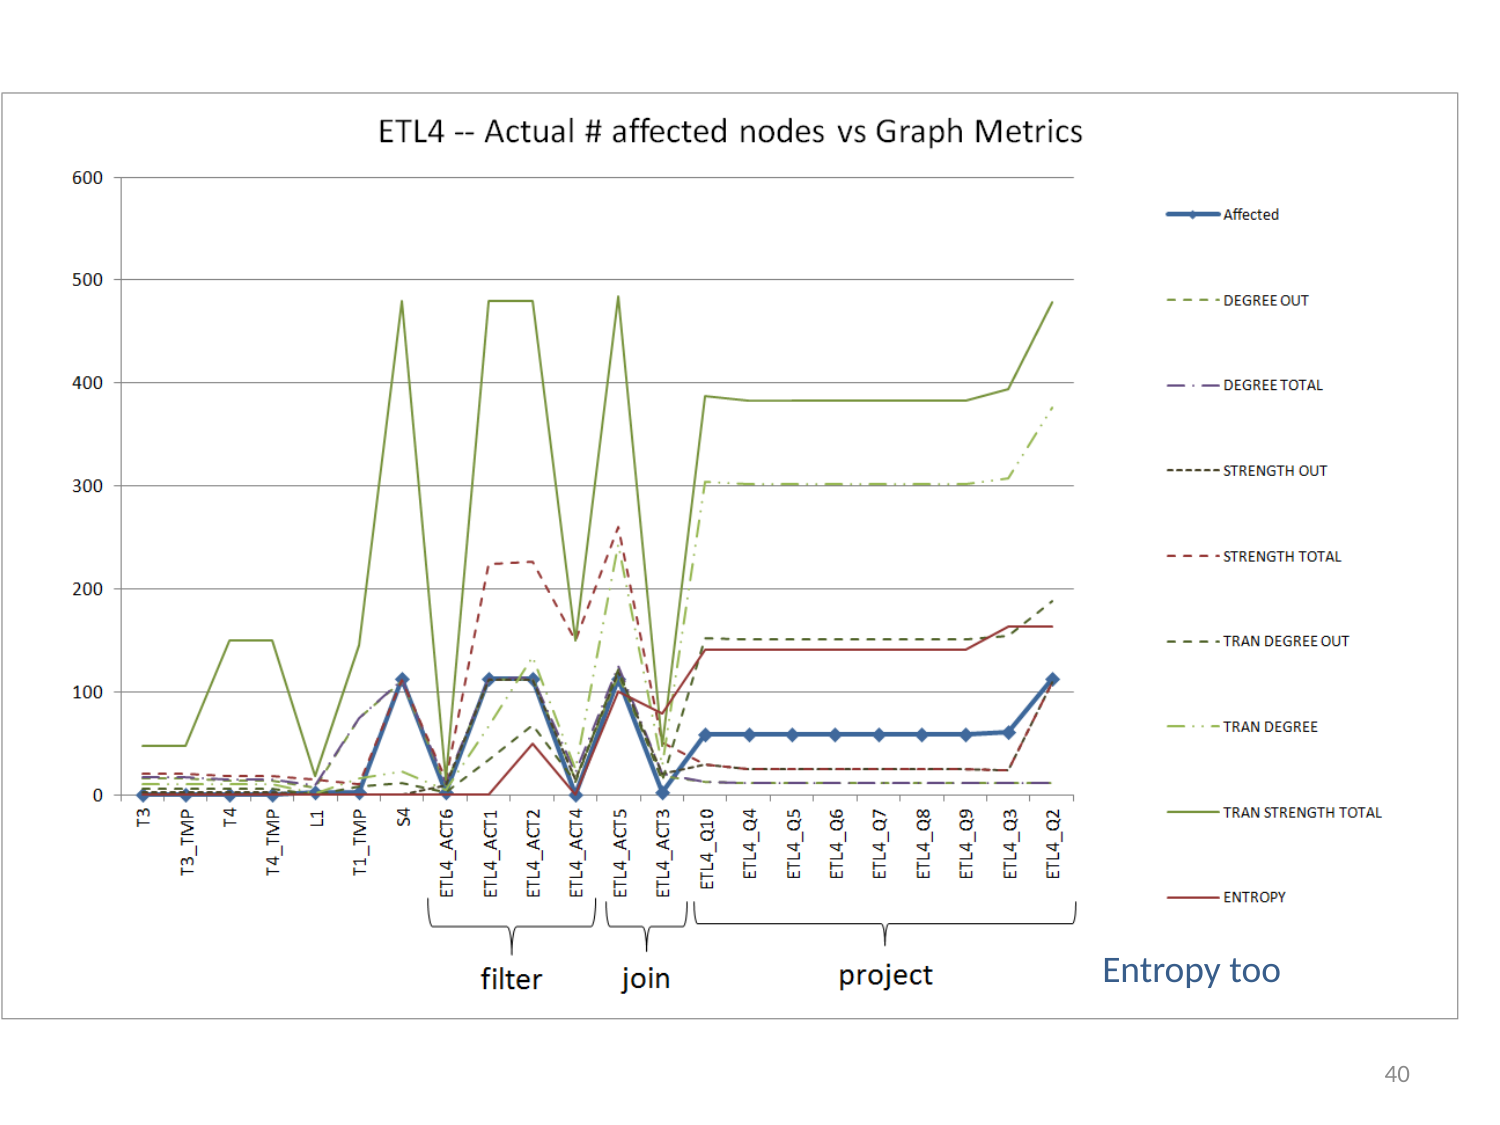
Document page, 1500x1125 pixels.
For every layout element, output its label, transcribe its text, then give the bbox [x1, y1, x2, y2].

slide_number 40 [1074, 1042, 1425, 1103]
picture [0, 89, 1463, 1024]
